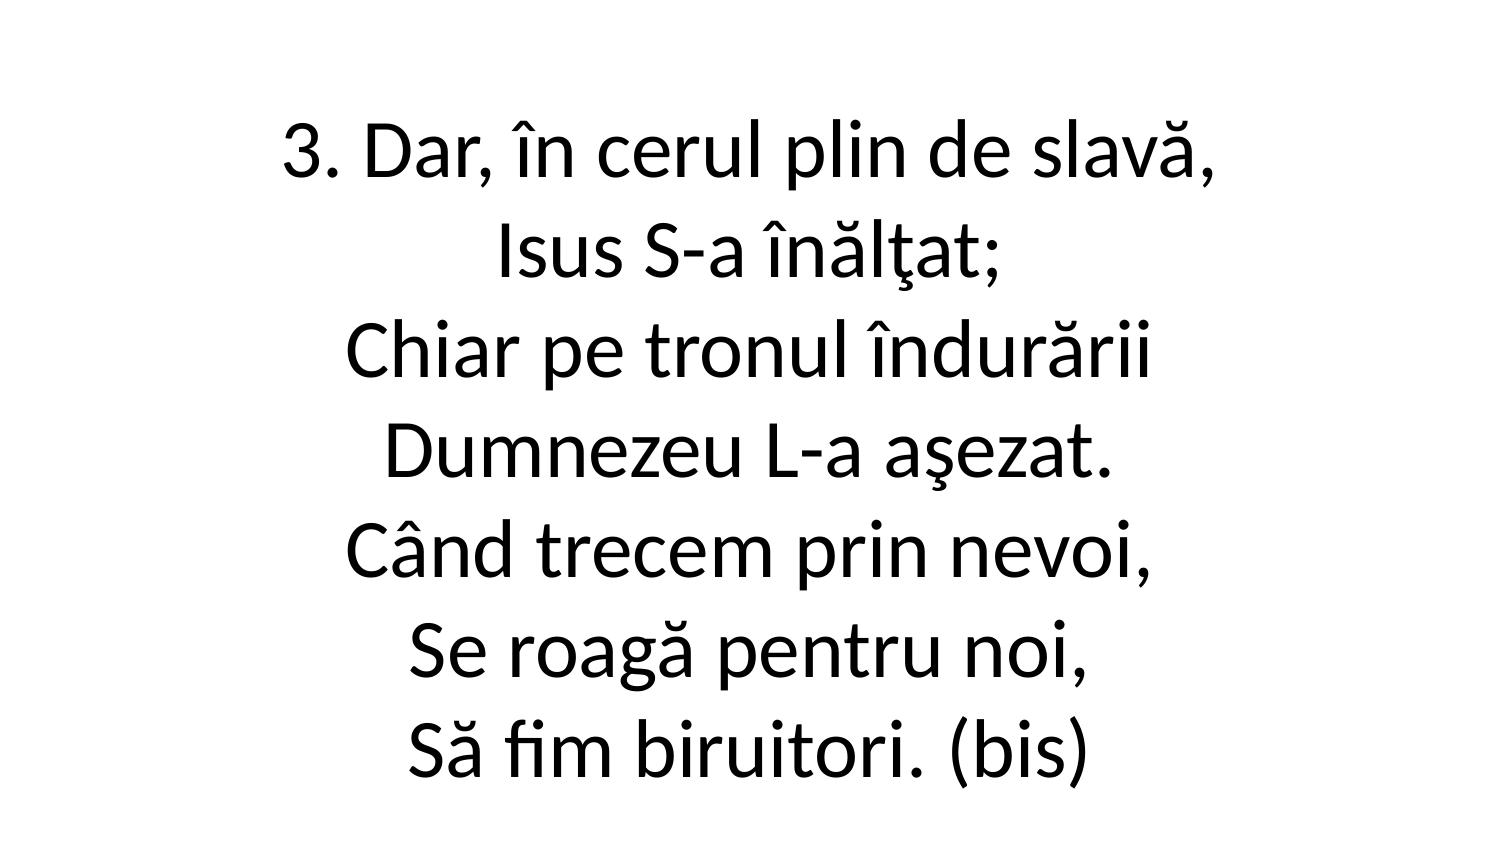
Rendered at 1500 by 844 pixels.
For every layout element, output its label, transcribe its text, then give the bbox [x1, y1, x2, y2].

text_box 3. Dar, în cerul plin de slavă, Isus S-a înălţat; Chiar pe tronul îndurării Dumnezeu L-a aşezat. Când trecem prin nevoi, Se roagă pentru noi, Să fim biruitori. (bis) [265, 42, 1235, 802]
